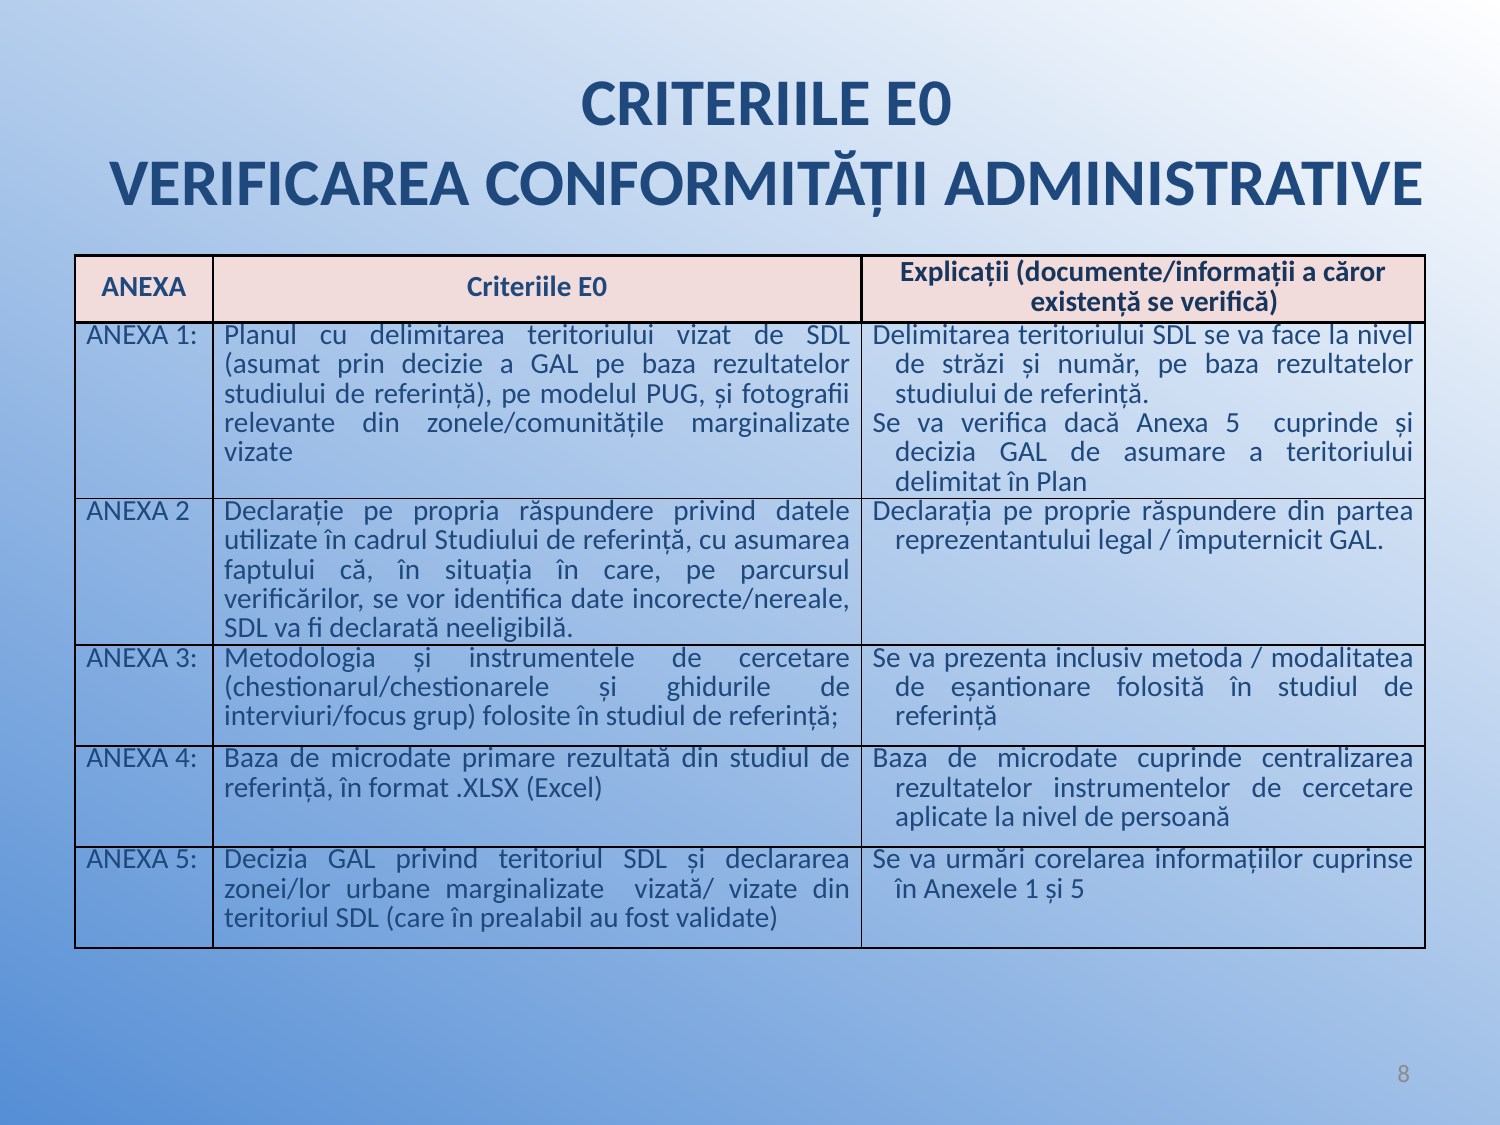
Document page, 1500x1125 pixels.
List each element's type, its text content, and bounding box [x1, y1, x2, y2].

table_header ANEXA [76, 257, 212, 321]
table_cell Se va prezenta inclusiv metoda / modalitatea de eșantionare folosită în studiul de referință [862, 646, 1424, 745]
table_cell Declarație pe propria răspundere privind datele utilizate în cadrul Studiului de referință, cu asumarea faptului că, în situația în care, pe parcursul verificărilor, se vor identifica date incorecte/nereale, SDL va fi declarată neeligibilă. [214, 499, 861, 644]
table_cell Planul cu delimitarea teritoriului vizat de SDL (asumat prin decizie a GAL pe baza rezultatelor studiului de referință), pe modelul PUG, și fotografii relevante din zonele/comunitățile marginalizate vizate [214, 324, 861, 498]
table_cell Delimitarea teritoriului SDL se va face la nivel de străzi și număr, pe baza rezultatelor studiului de referință. Se va verifica dacă Anexa 5 cuprinde și decizia GAL de asumare a teritoriului delimitat în Plan [862, 324, 1424, 498]
table_cell Baza de microdate cuprinde centralizarea rezultatelor instrumentelor de cercetare aplicate la nivel de persoană [862, 747, 1424, 846]
table_header Criteriile E0 [214, 257, 860, 321]
table_cell Metodologia și instrumentele de cercetare (chestionarul/chestionarele și ghidurile de interviuri/focus grup) folosite în studiul de referință; [214, 646, 861, 745]
slide_number 8 [1074, 1042, 1425, 1103]
table_cell ANEXA 3: [76, 646, 212, 745]
table_cell Baza de microdate primare rezultată din studiul de referință, în format .XLSX (Excel) [214, 747, 861, 846]
table_cell Se va urmări corelarea informațiilor cuprinse în Anexele 1 și 5 [862, 848, 1424, 947]
table_cell ANEXA 2 [76, 499, 212, 644]
table_cell Decizia GAL privind teritoriul SDL și declararea zonei/lor urbane marginalizate vizată/ vizate din teritoriul SDL (care în prealabil au fost validate) [214, 848, 861, 947]
title CRITERIILE E0 VERIFICAREA CONFORMITĂȚII ADMINISTRATIVE [75, 45, 1459, 233]
table_cell Declarația pe proprie răspundere din partea reprezentantului legal / împuternicit GAL. [862, 499, 1424, 644]
table_cell ANEXA 1: [76, 324, 212, 498]
table_header Explicații (documente/informații a căror existență se verifică) [863, 257, 1424, 321]
table_cell ANEXA 4: [76, 747, 212, 846]
table_cell ANEXA 5: [76, 848, 212, 947]
